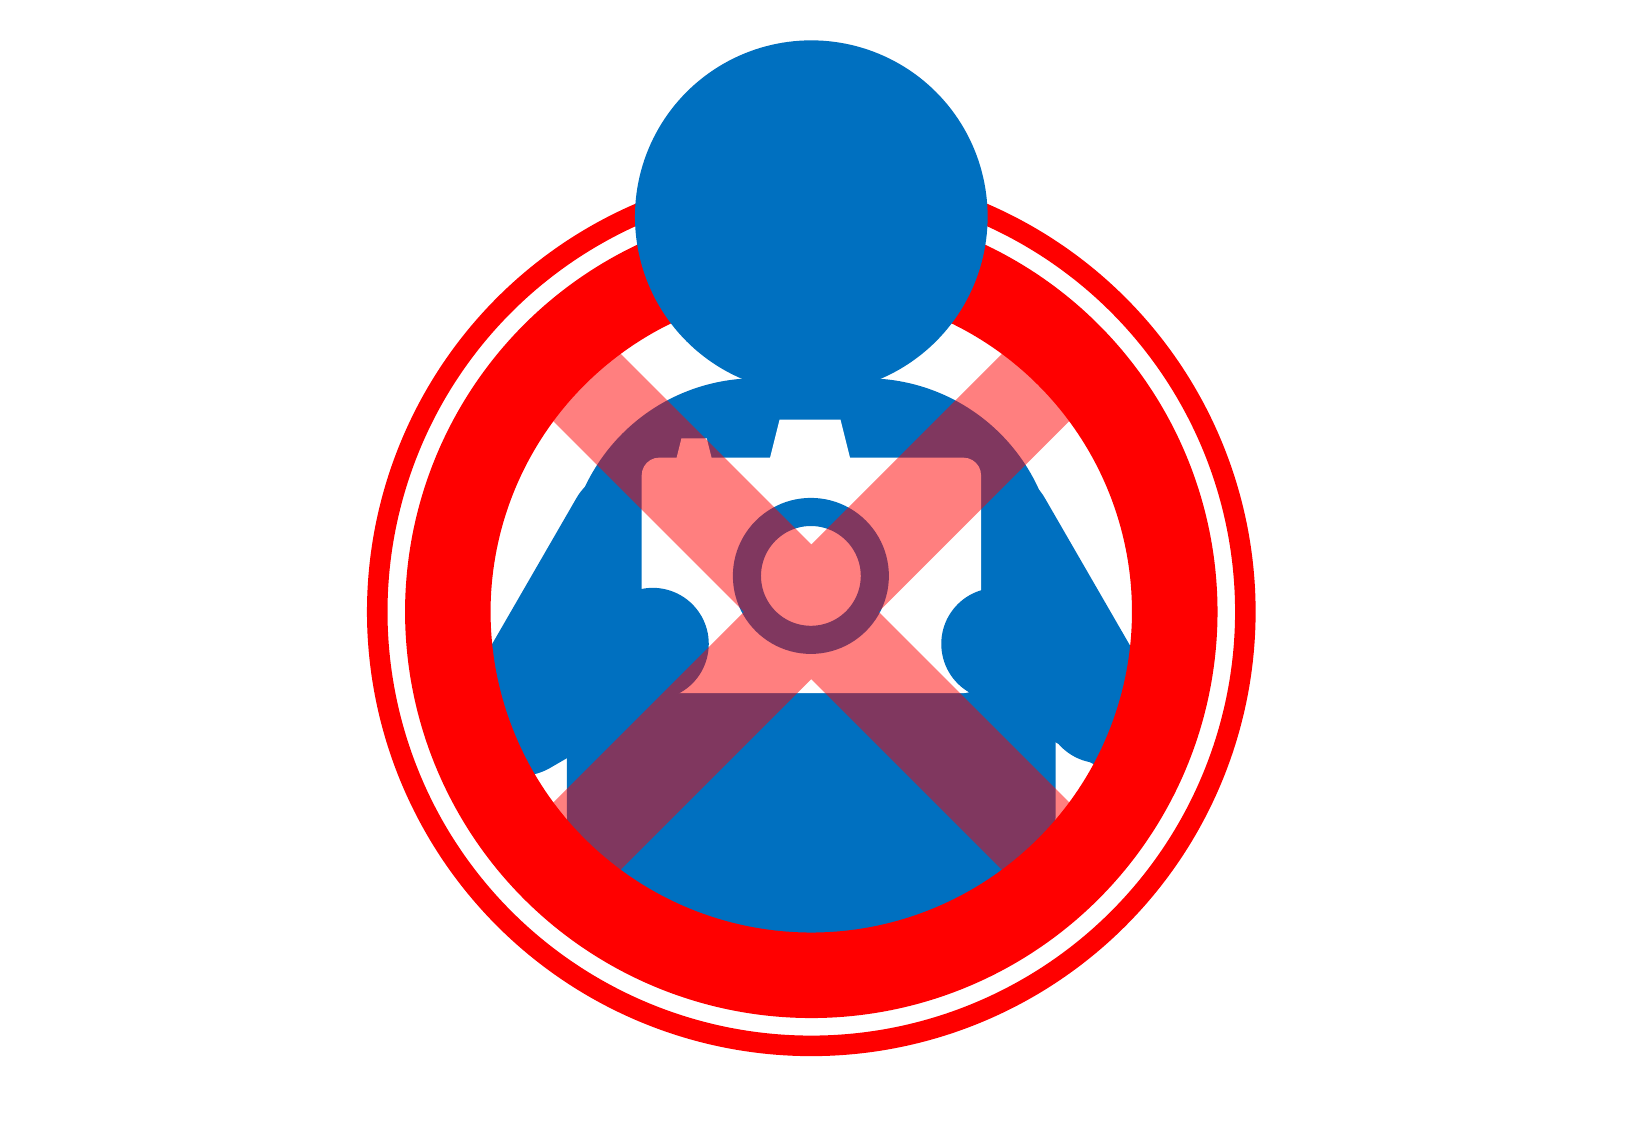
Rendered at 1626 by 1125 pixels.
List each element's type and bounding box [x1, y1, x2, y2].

text_box [332, 40, 1291, 1091]
